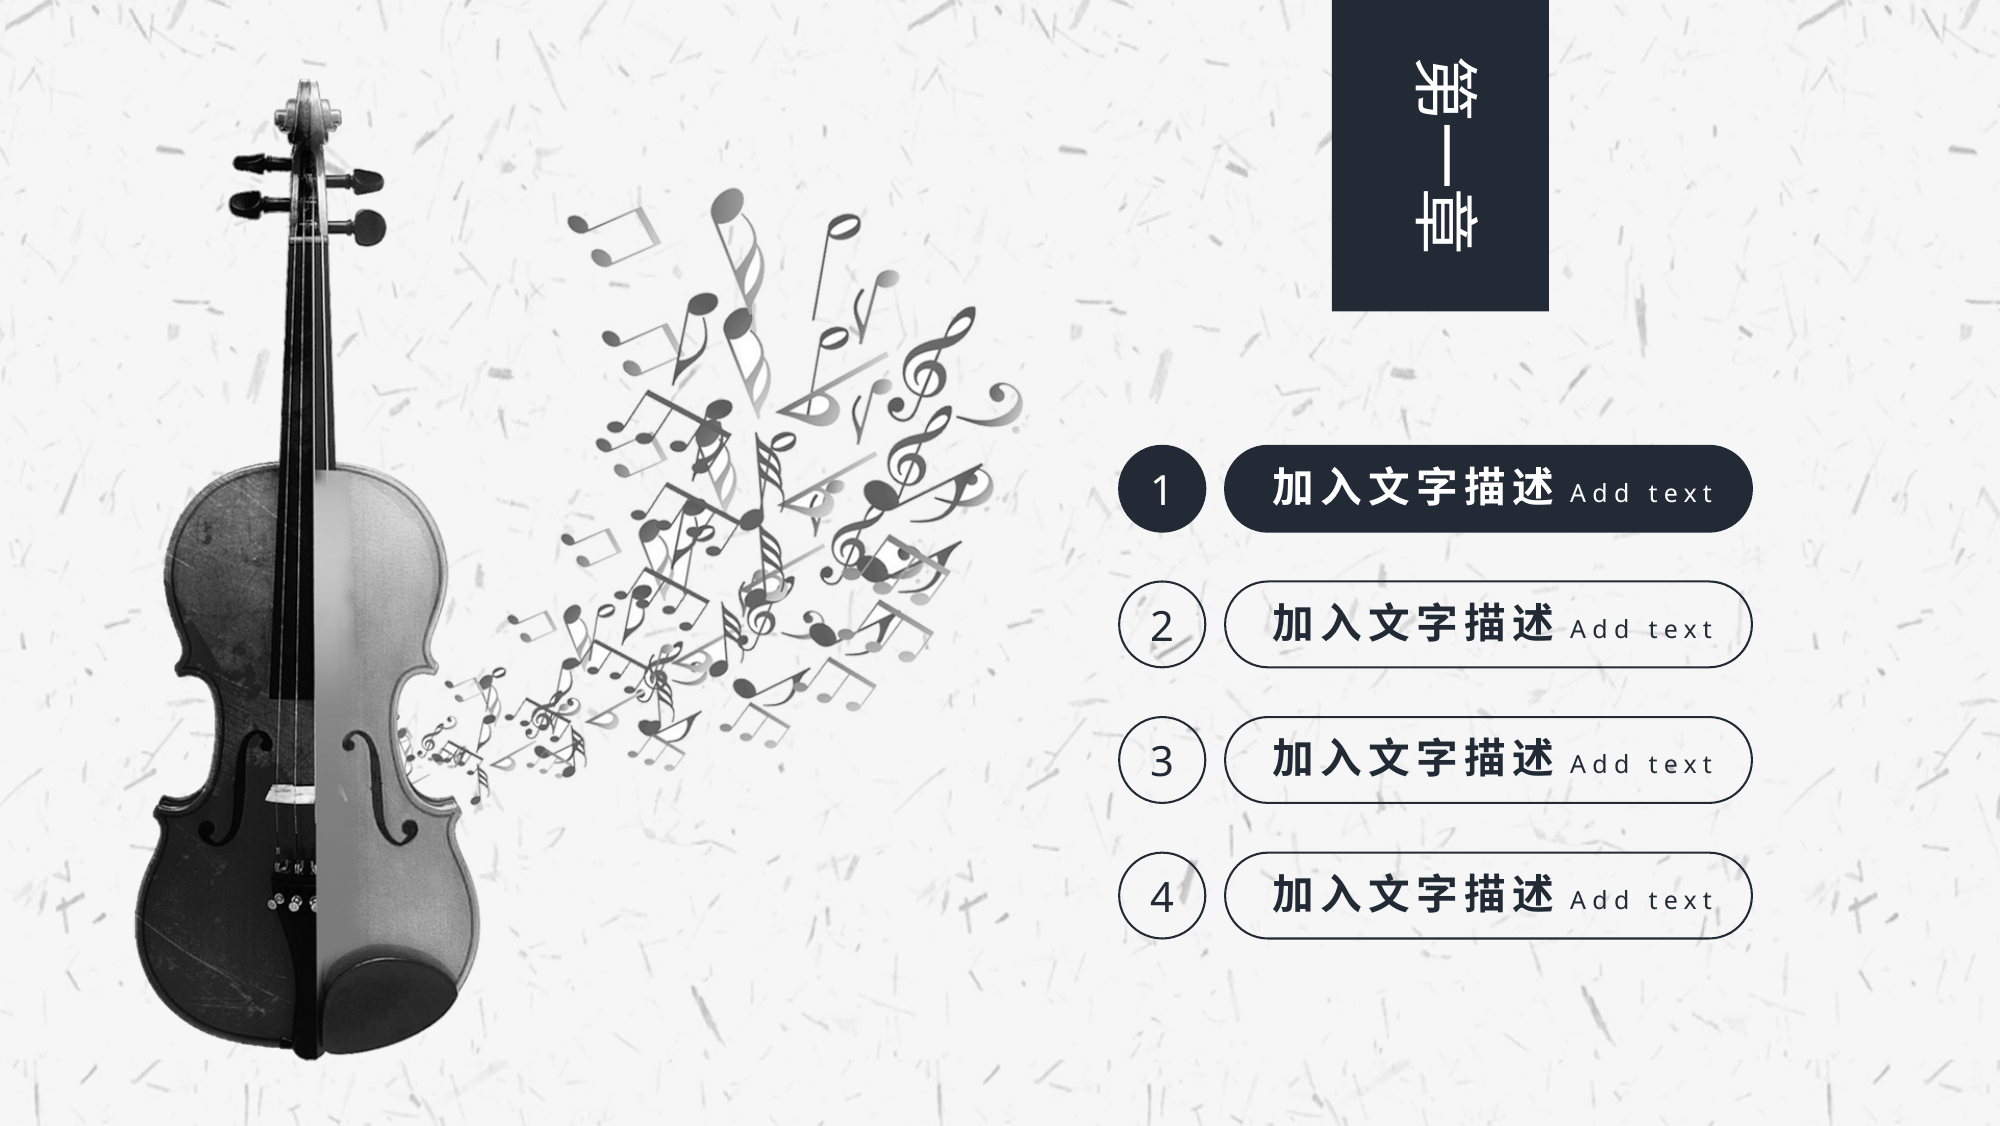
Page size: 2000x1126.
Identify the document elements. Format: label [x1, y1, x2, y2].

text_box [1119, 445, 1752, 532]
text_box [1331, 0, 1549, 312]
text_box [1119, 581, 1752, 668]
text_box [1119, 852, 1752, 939]
text_box [1119, 717, 1752, 803]
picture [0, 0, 2000, 1126]
